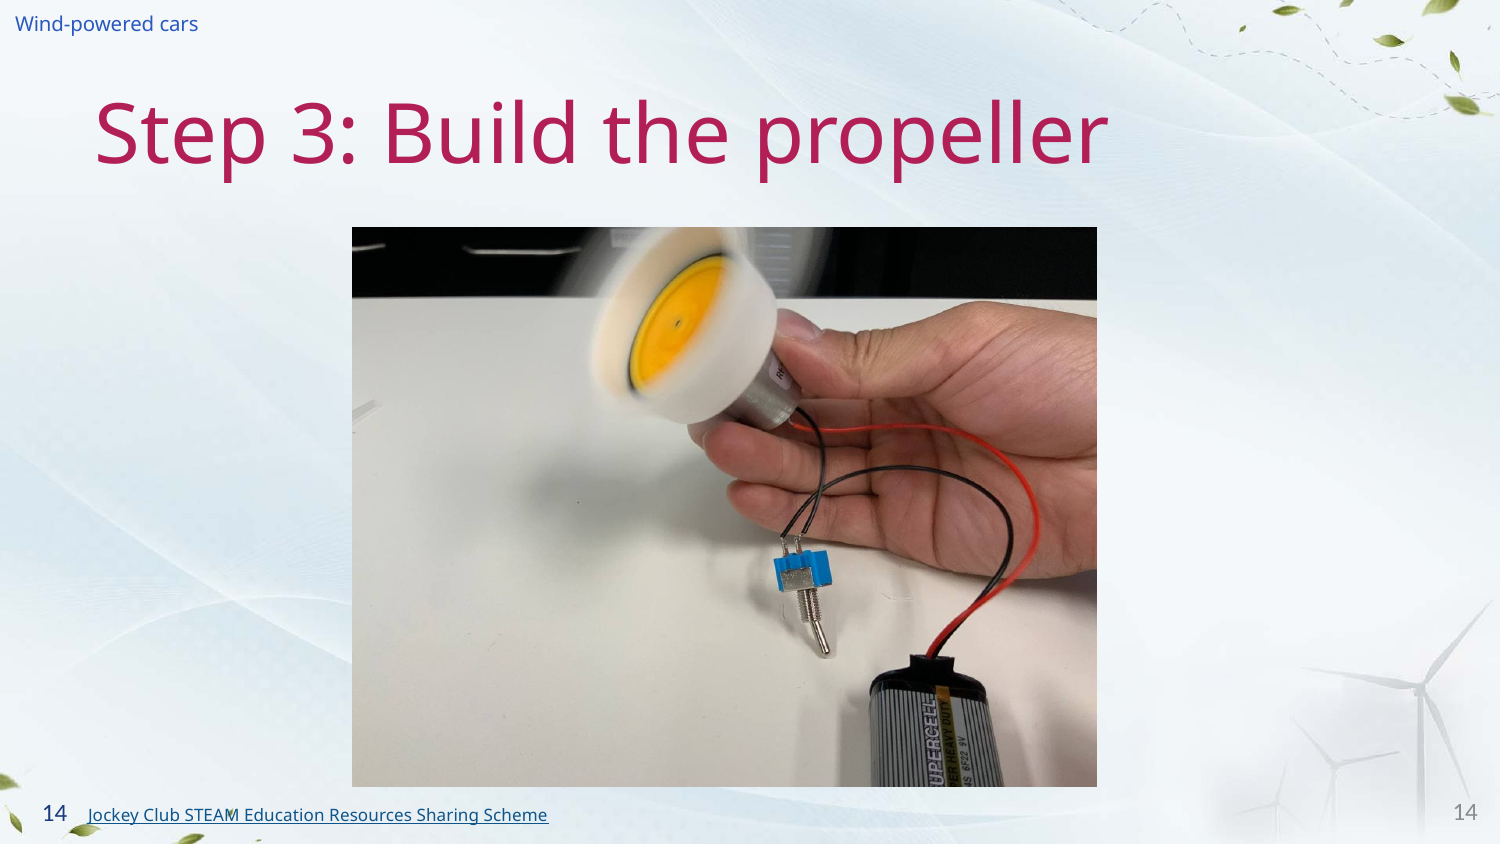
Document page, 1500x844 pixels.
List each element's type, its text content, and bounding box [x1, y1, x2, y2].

title Step 3: Build the propeller [83, 75, 1141, 238]
slide_number 14 [1405, 786, 1490, 832]
picture [0, 0, 1500, 844]
